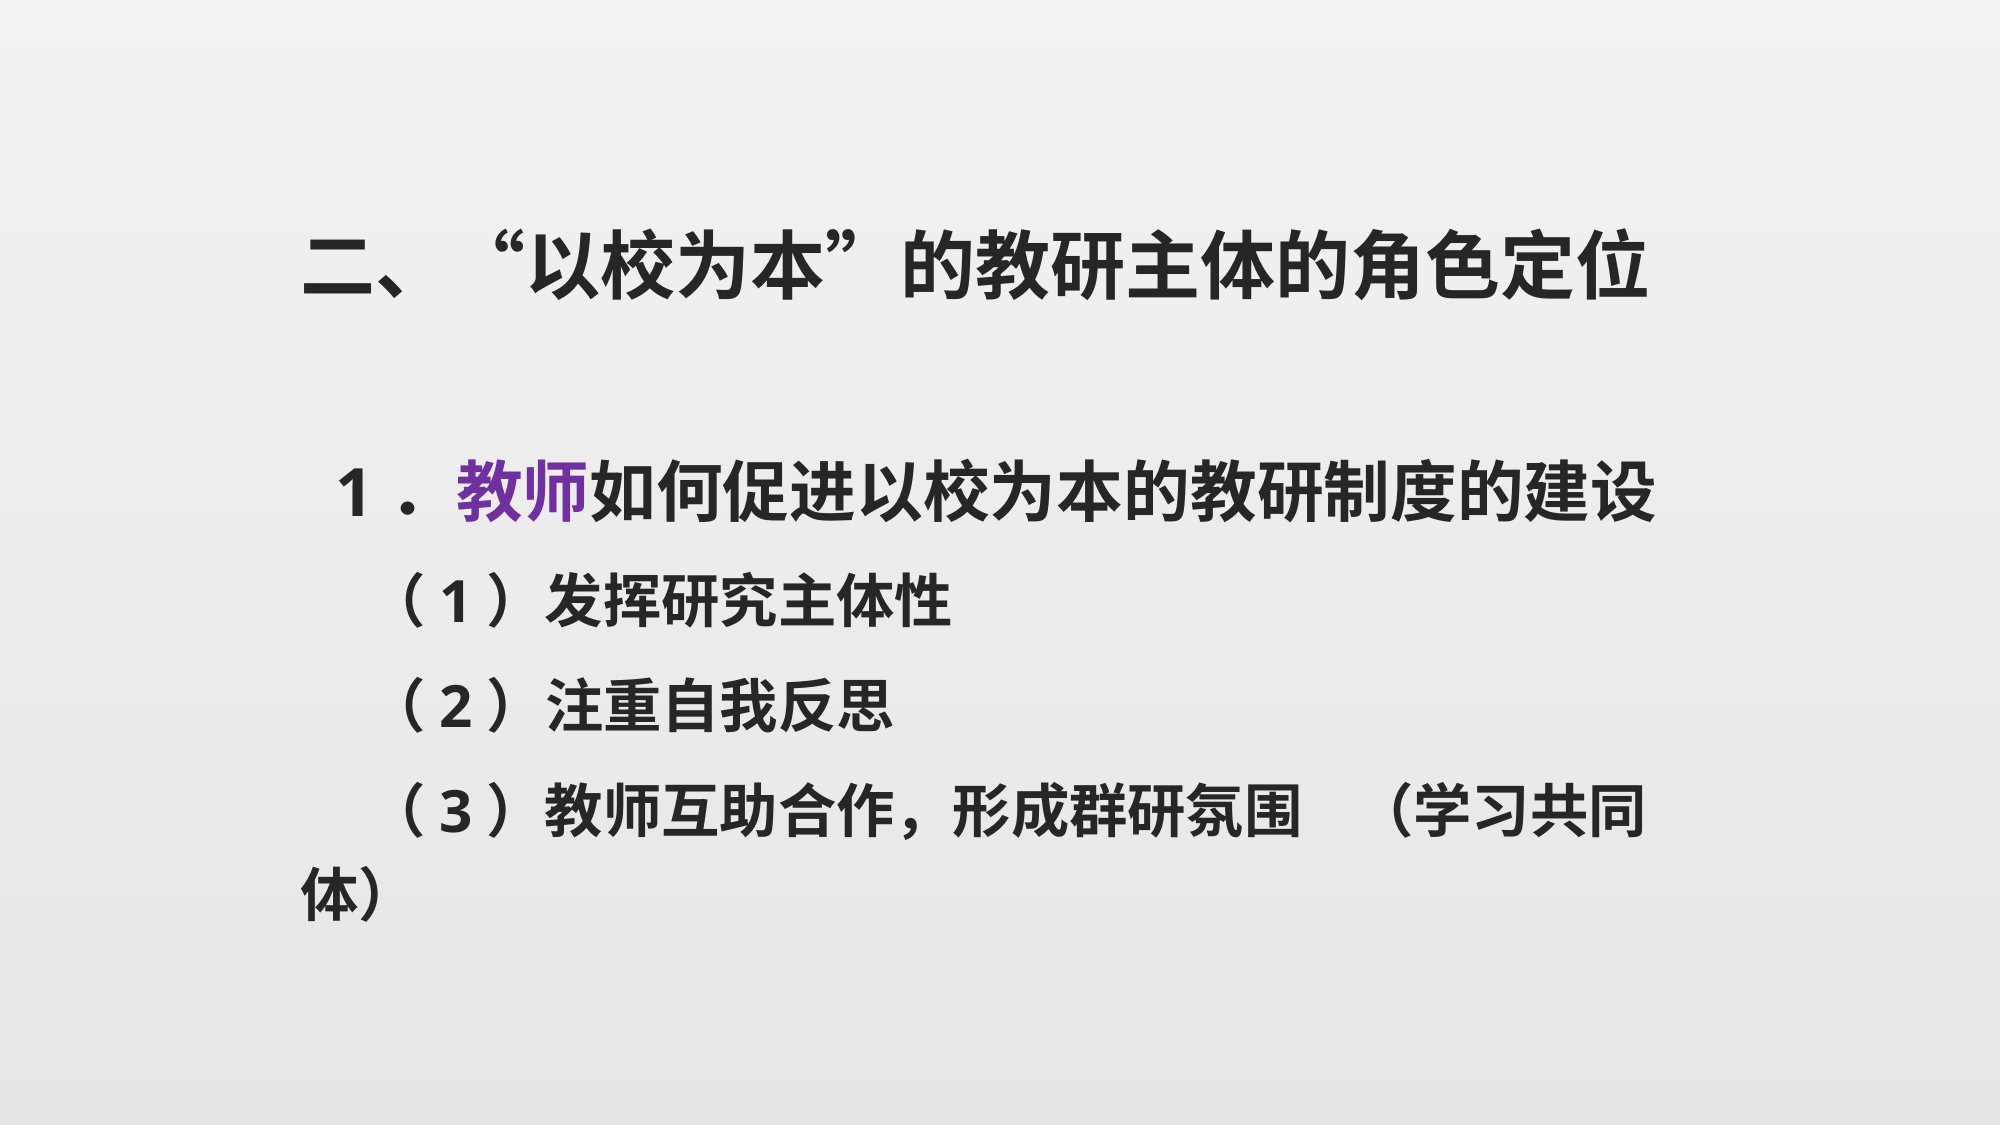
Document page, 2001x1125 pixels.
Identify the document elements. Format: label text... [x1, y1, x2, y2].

list 二、“以校为本”的教研主体的角色定位 1．教师如何促进以校为本的教研制度的建设 （1）发挥研究主体性 （2）注重自我反思 （3）教师互助合作，形成群研氛围 （学习共同体） [280, 190, 1748, 1009]
